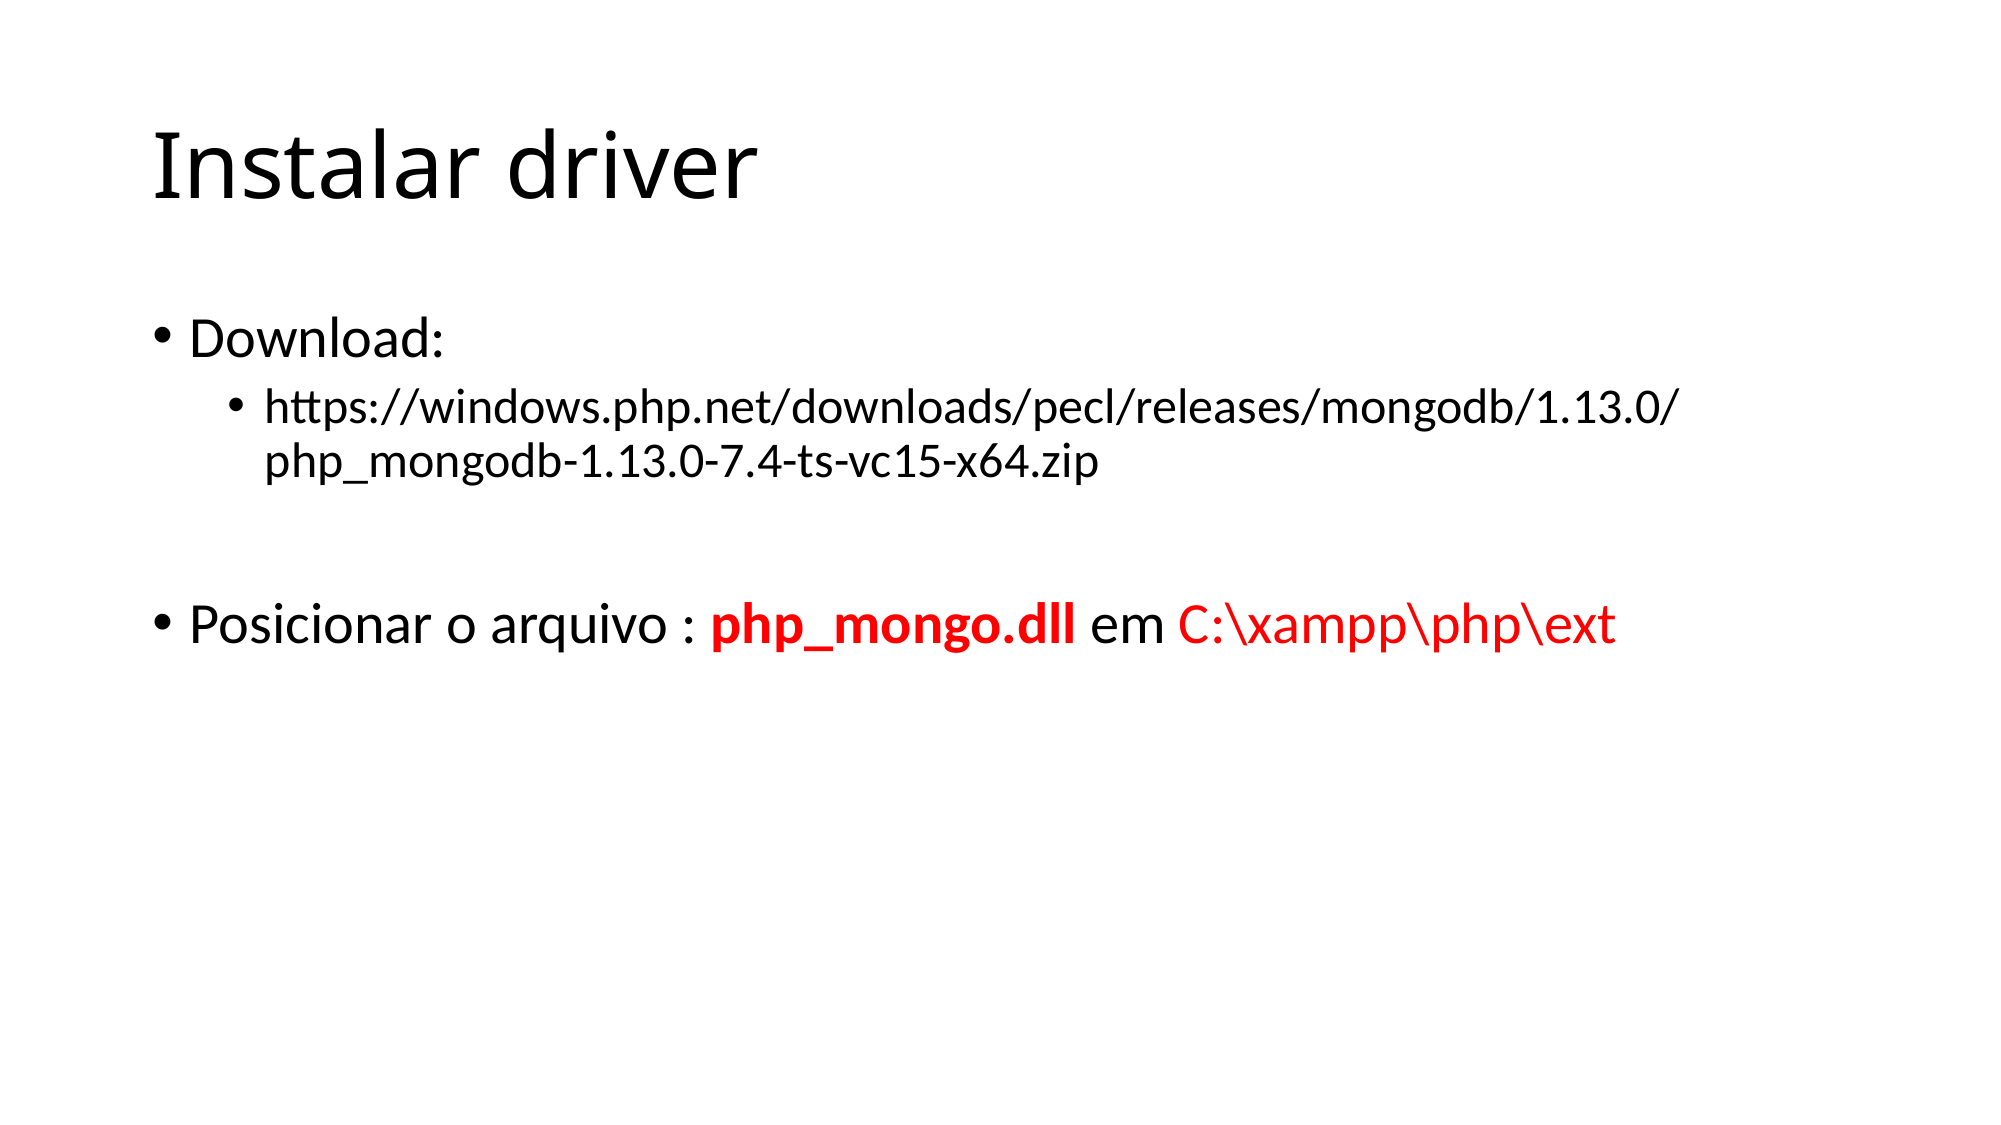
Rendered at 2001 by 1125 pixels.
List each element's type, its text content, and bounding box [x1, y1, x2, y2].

title Instalar driver [137, 59, 1863, 278]
list Download: https://windows.php.net/downloads/pecl/releases/mongodb/1.13.0/php_mongodb-1.13.0-7.4-ts-vc15-x64.zip Posicionar o arquivo : php_mongo.dll em C:\xampp\php\ext [137, 299, 1863, 1014]
